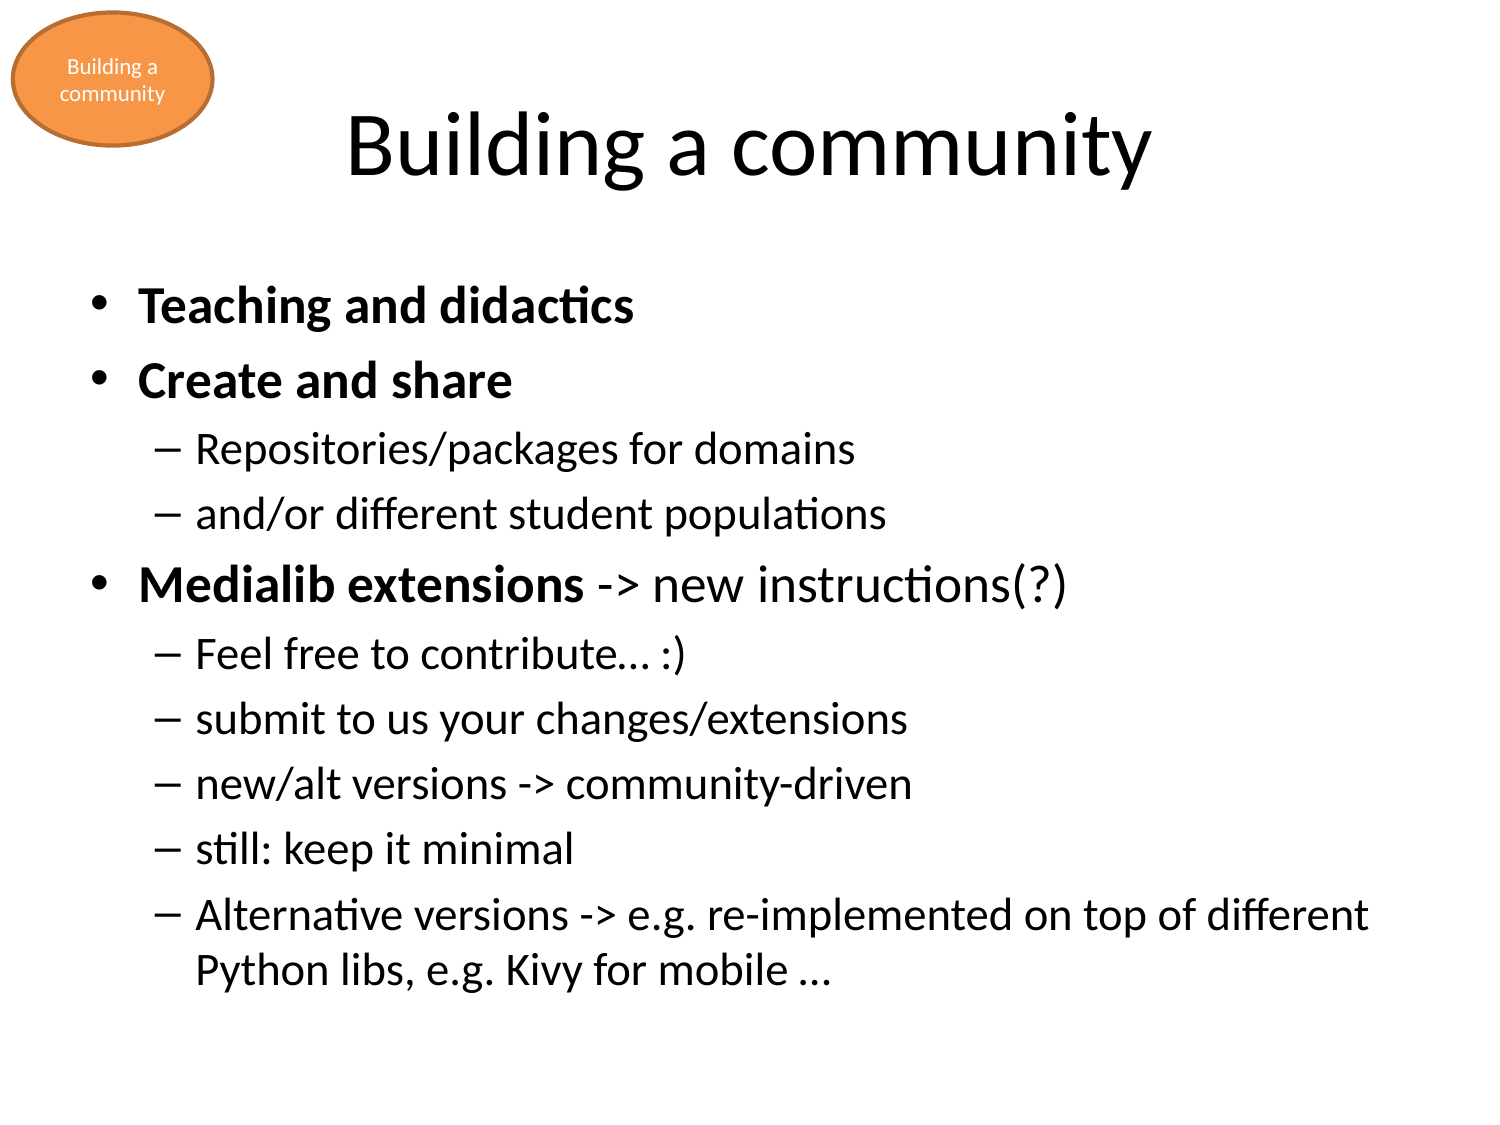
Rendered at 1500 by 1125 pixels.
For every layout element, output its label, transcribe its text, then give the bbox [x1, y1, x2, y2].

text_box Building a community [10, 10, 215, 148]
title Building a community [75, 45, 1425, 233]
list Teaching and didactics Create and share Repositories/packages for domains and/or different student populations Medialib extensions -> new instructions(?) Feel free to contribute… :) submit to us your changes/extensions new/alt versions -> community-driven still: keep it minimal Alternative versions -> e.g. re-implemented on top of different Python libs, e.g. Kivy for mobile … [75, 262, 1425, 1005]
